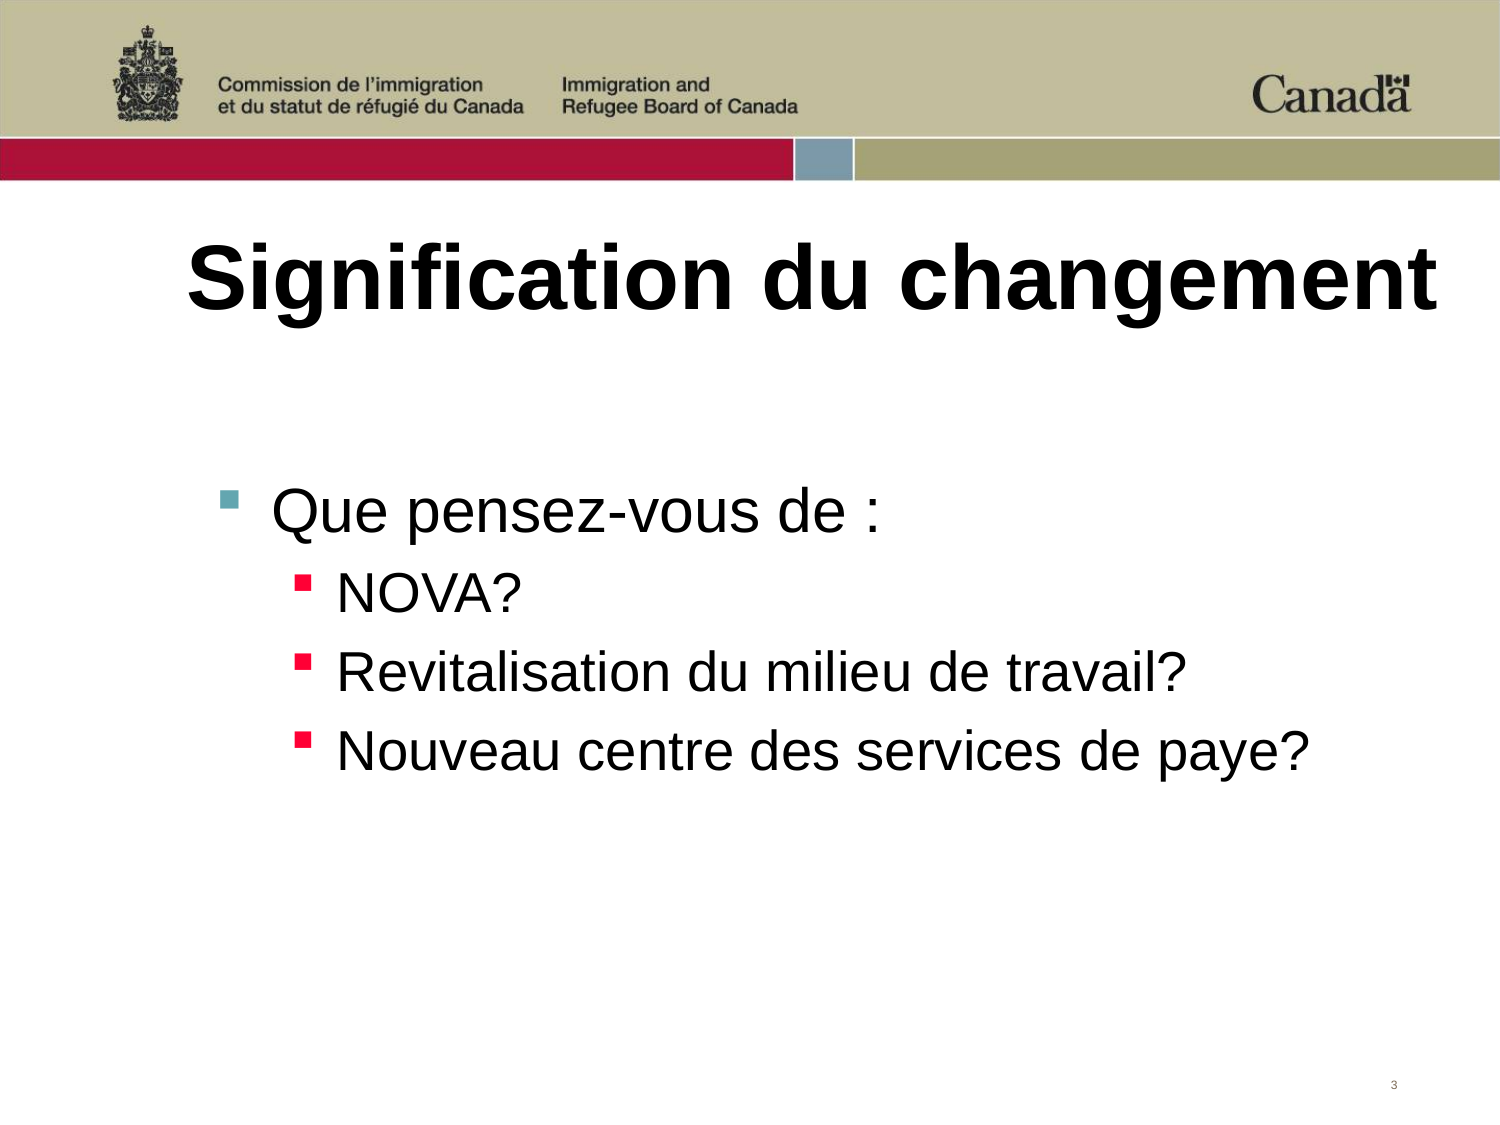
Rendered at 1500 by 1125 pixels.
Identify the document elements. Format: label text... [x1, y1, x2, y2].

picture [0, 0, 1500, 1125]
slide_number 3 [1100, 1025, 1413, 1100]
list Que pensez-vous de : NOVA? Revitalisation du milieu de travail? Nouveau centre des services de paye? [200, 462, 1413, 1000]
title Signification du changement [171, 237, 1459, 425]
